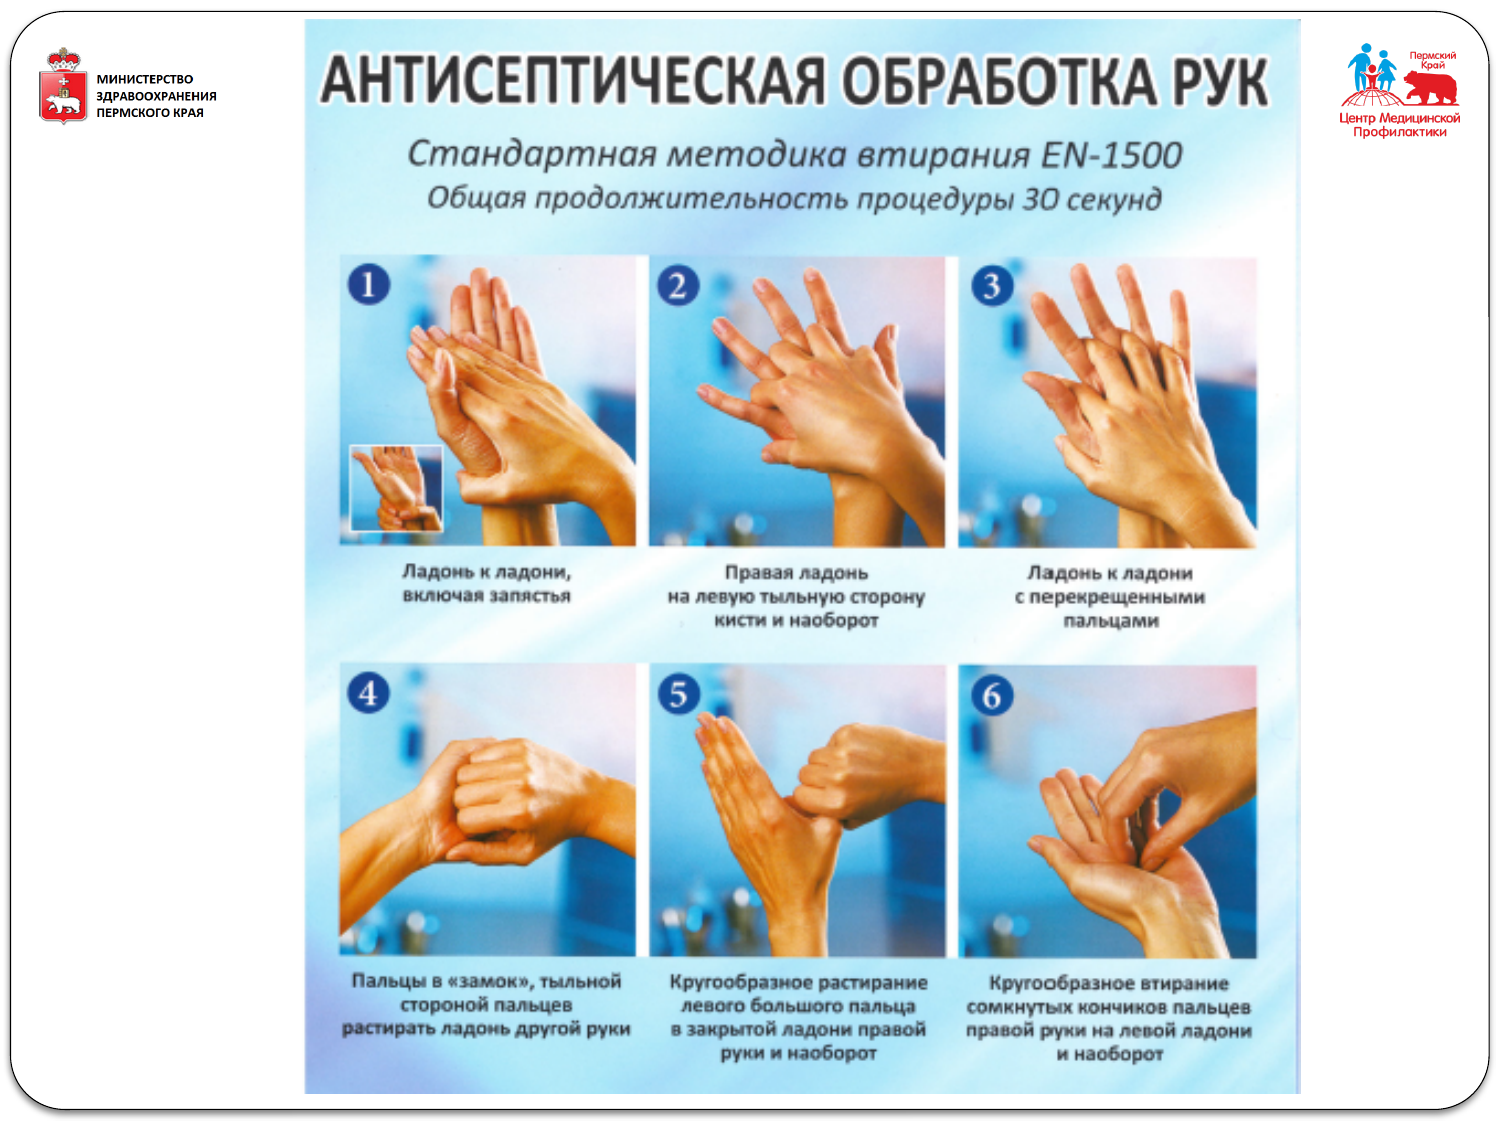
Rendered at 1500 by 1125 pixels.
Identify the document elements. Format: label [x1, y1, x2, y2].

picture [300, 18, 1301, 1094]
picture [29, 42, 234, 140]
picture [1340, 42, 1460, 140]
